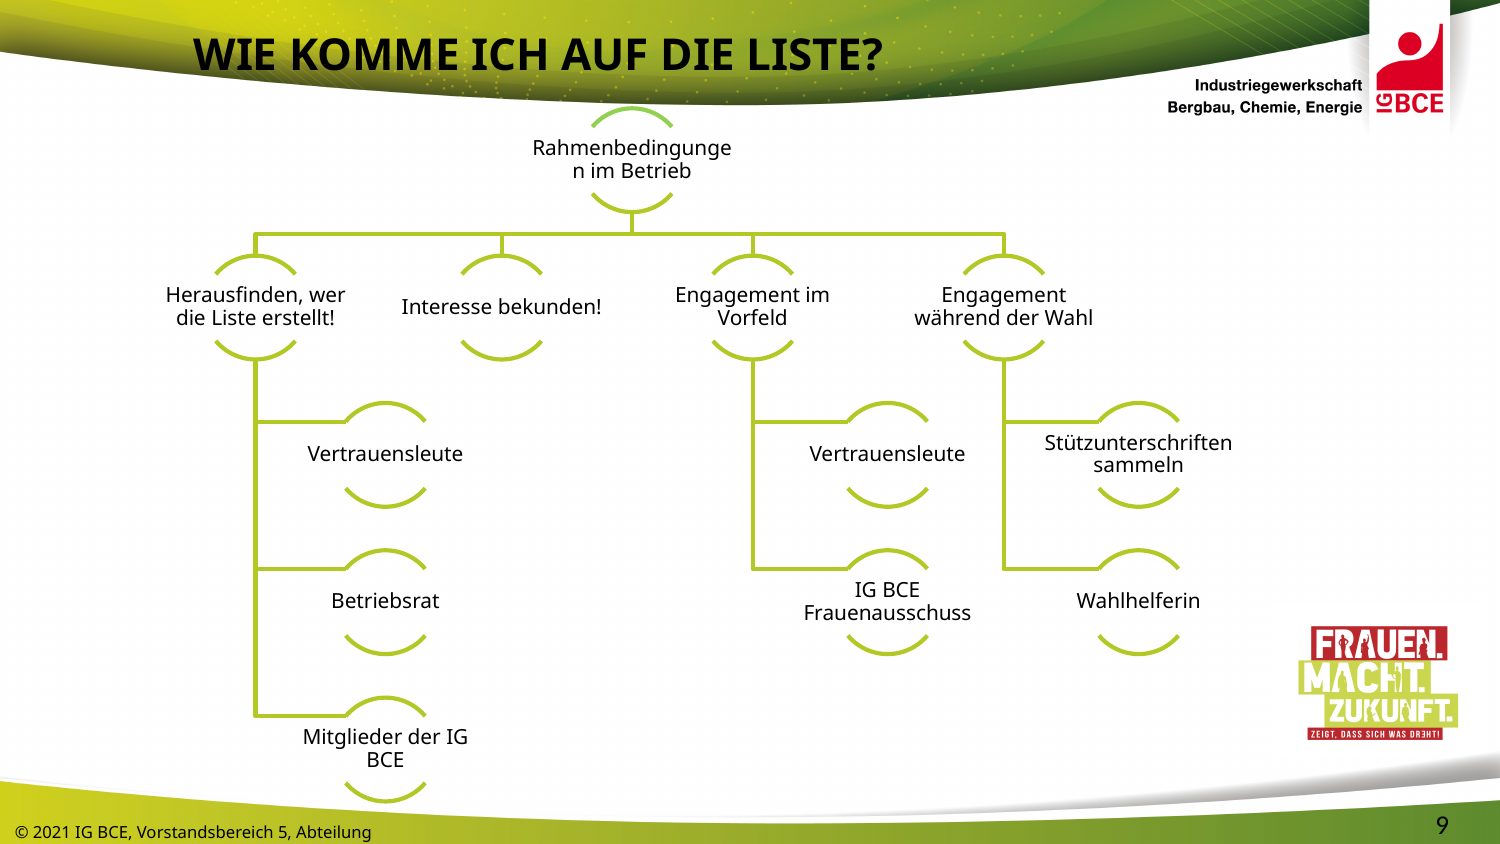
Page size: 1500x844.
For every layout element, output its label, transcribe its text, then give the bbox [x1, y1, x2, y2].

text_box Wie komme ich auf die Liste? [178, 23, 1311, 74]
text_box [89, 107, 1300, 802]
slide_number 9 [1114, 801, 1465, 844]
picture [0, 0, 1500, 844]
